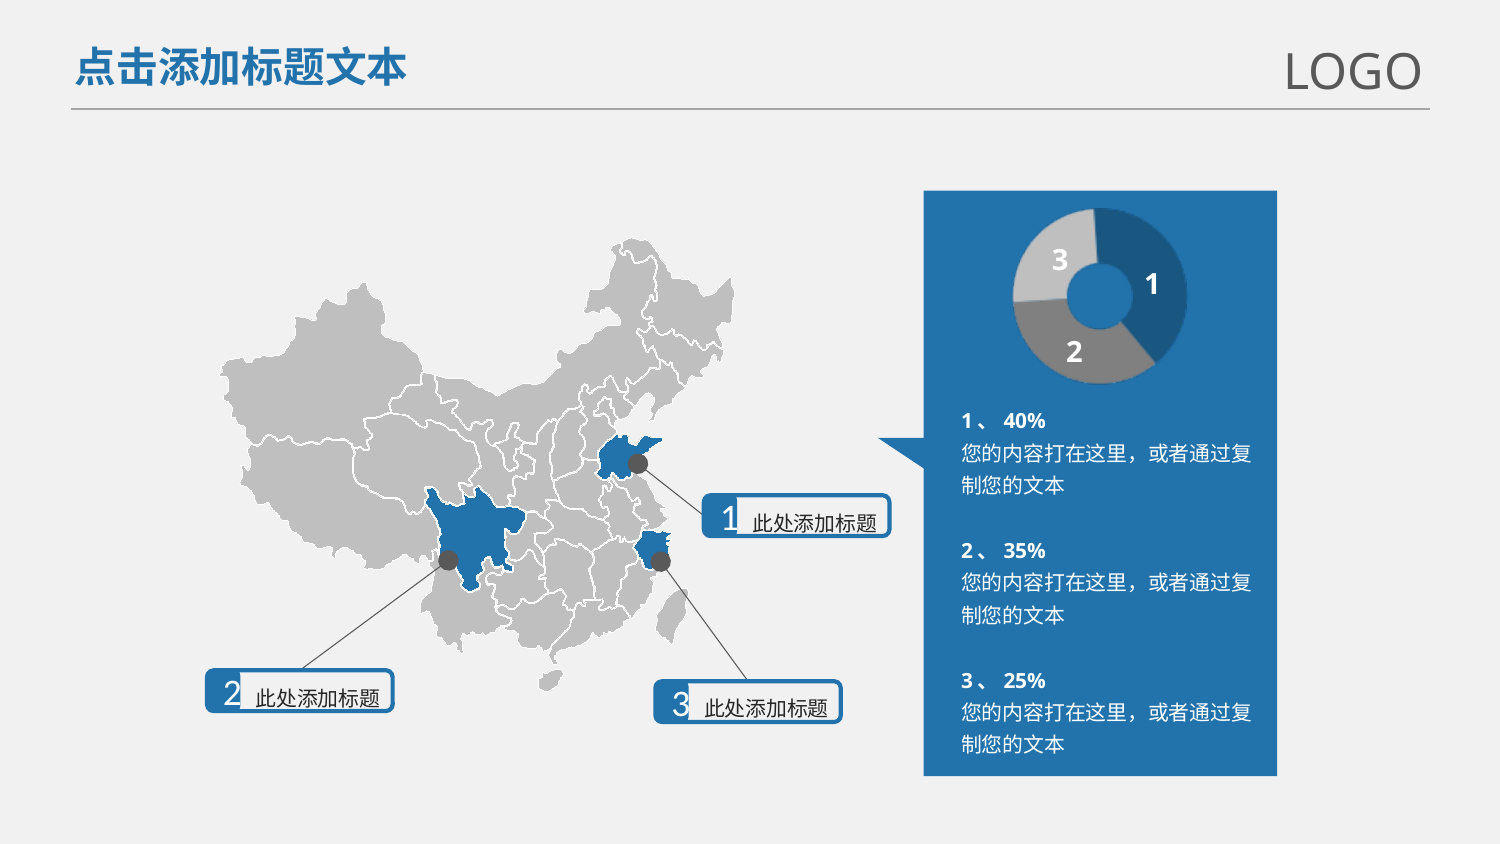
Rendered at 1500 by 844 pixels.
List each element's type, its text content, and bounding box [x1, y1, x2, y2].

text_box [206, 669, 412, 719]
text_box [299, 560, 449, 671]
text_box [784, 283, 1371, 684]
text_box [654, 680, 860, 730]
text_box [935, 204, 1259, 387]
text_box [660, 561, 749, 679]
text_box 点击添加标题文本 [59, 33, 424, 99]
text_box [703, 494, 909, 544]
text_box LOGO [1268, 31, 1439, 107]
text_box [219, 237, 735, 692]
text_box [637, 463, 705, 516]
text_box 1、40% 您的内容打在这里，或者通过复制您的文本 2、35% 您的内容打在这里，或者通过复制您的文本 3、25% 您的内容打在这里，或者通过复制您的文本 [951, 692, 1278, 763]
